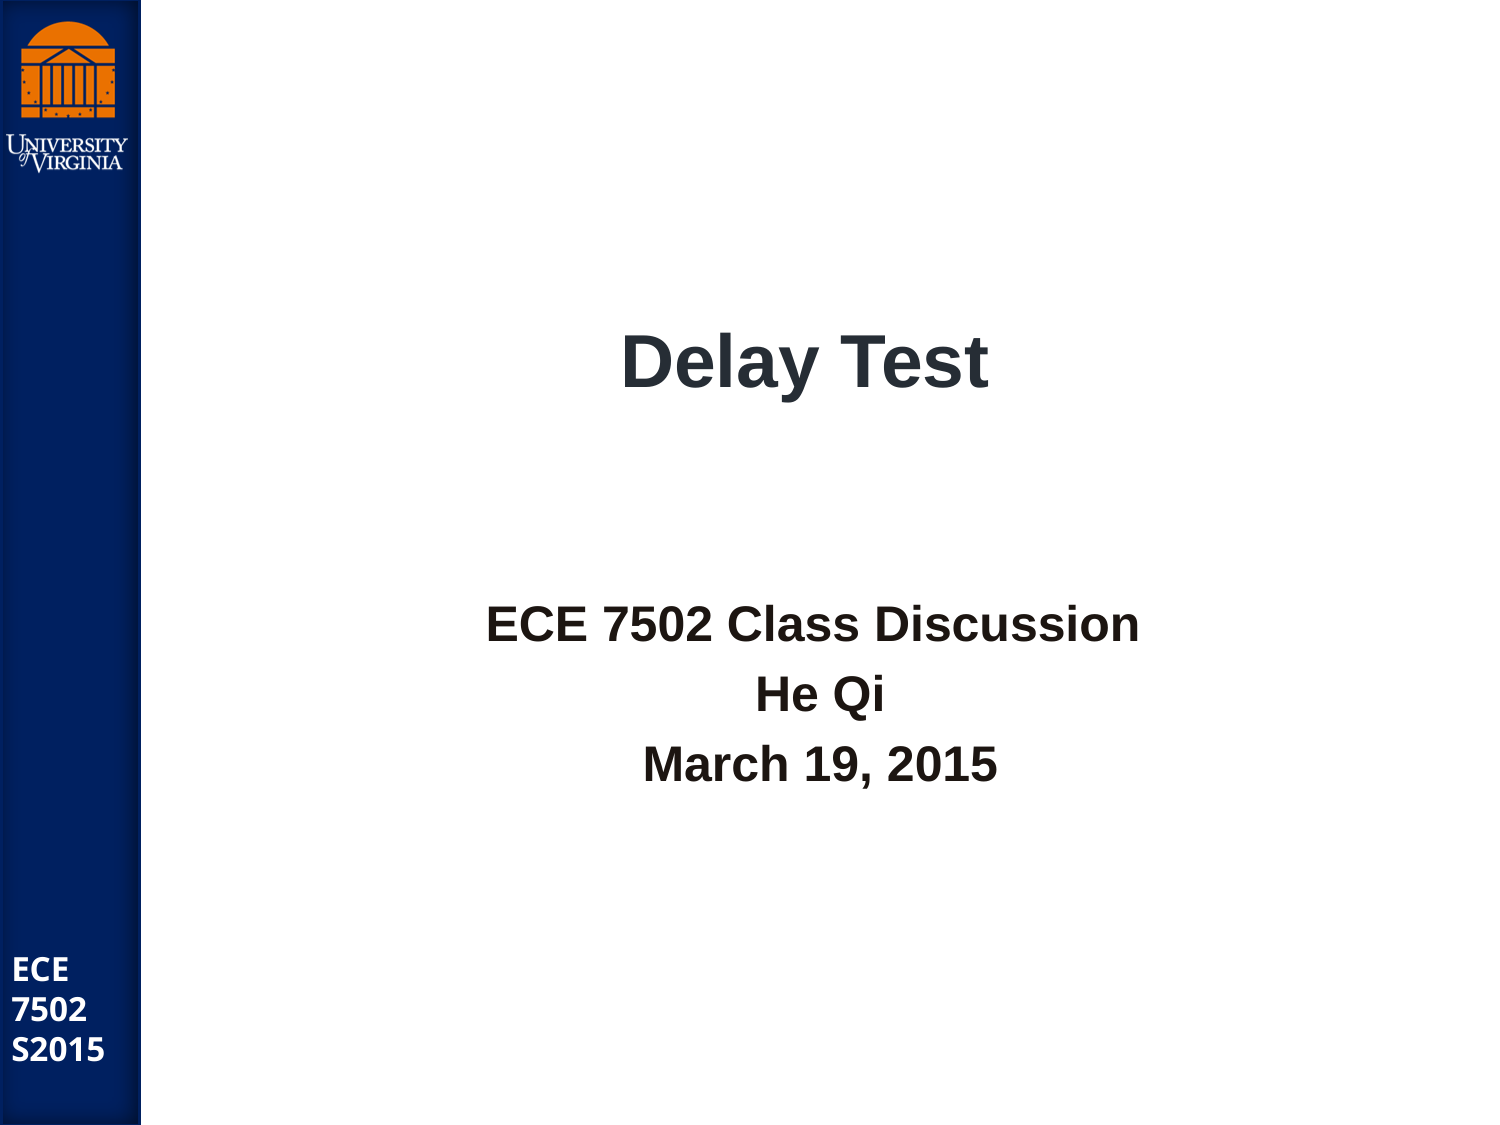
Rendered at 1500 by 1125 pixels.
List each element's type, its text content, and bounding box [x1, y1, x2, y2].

subtitle ECE 7502 Class Discussion He Qi March 19, 2015 [432, 583, 1209, 832]
picture [0, 0, 141, 1125]
title Delay Test [485, 265, 1125, 411]
